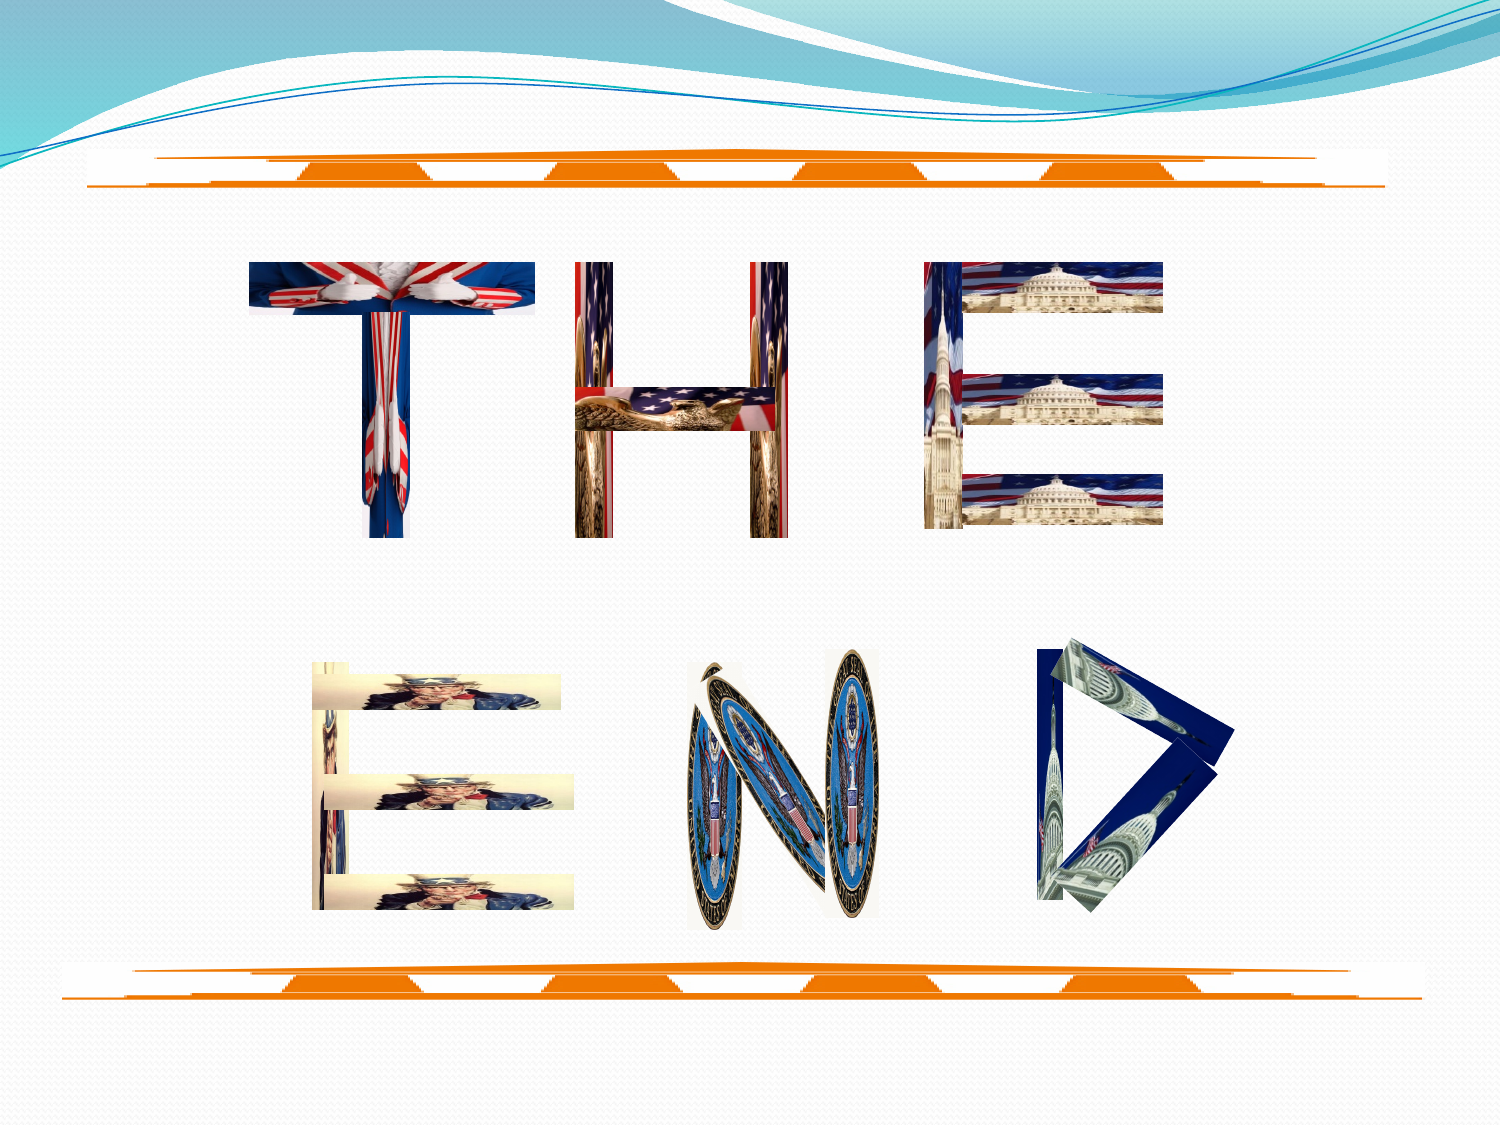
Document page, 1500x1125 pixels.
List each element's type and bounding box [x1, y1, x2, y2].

picture [752, 656, 808, 925]
picture [574, 262, 788, 538]
picture [312, 662, 562, 710]
picture [249, 262, 535, 538]
picture [1165, 693, 1234, 831]
picture [574, 439, 613, 538]
picture [1067, 824, 1100, 912]
picture [1037, 638, 1115, 901]
picture [312, 718, 574, 910]
picture [924, 262, 1163, 529]
picture [87, 149, 1388, 188]
picture [824, 649, 880, 918]
picture [1105, 608, 1164, 920]
picture [62, 962, 1426, 1001]
picture [687, 662, 742, 930]
picture [813, 795, 819, 904]
